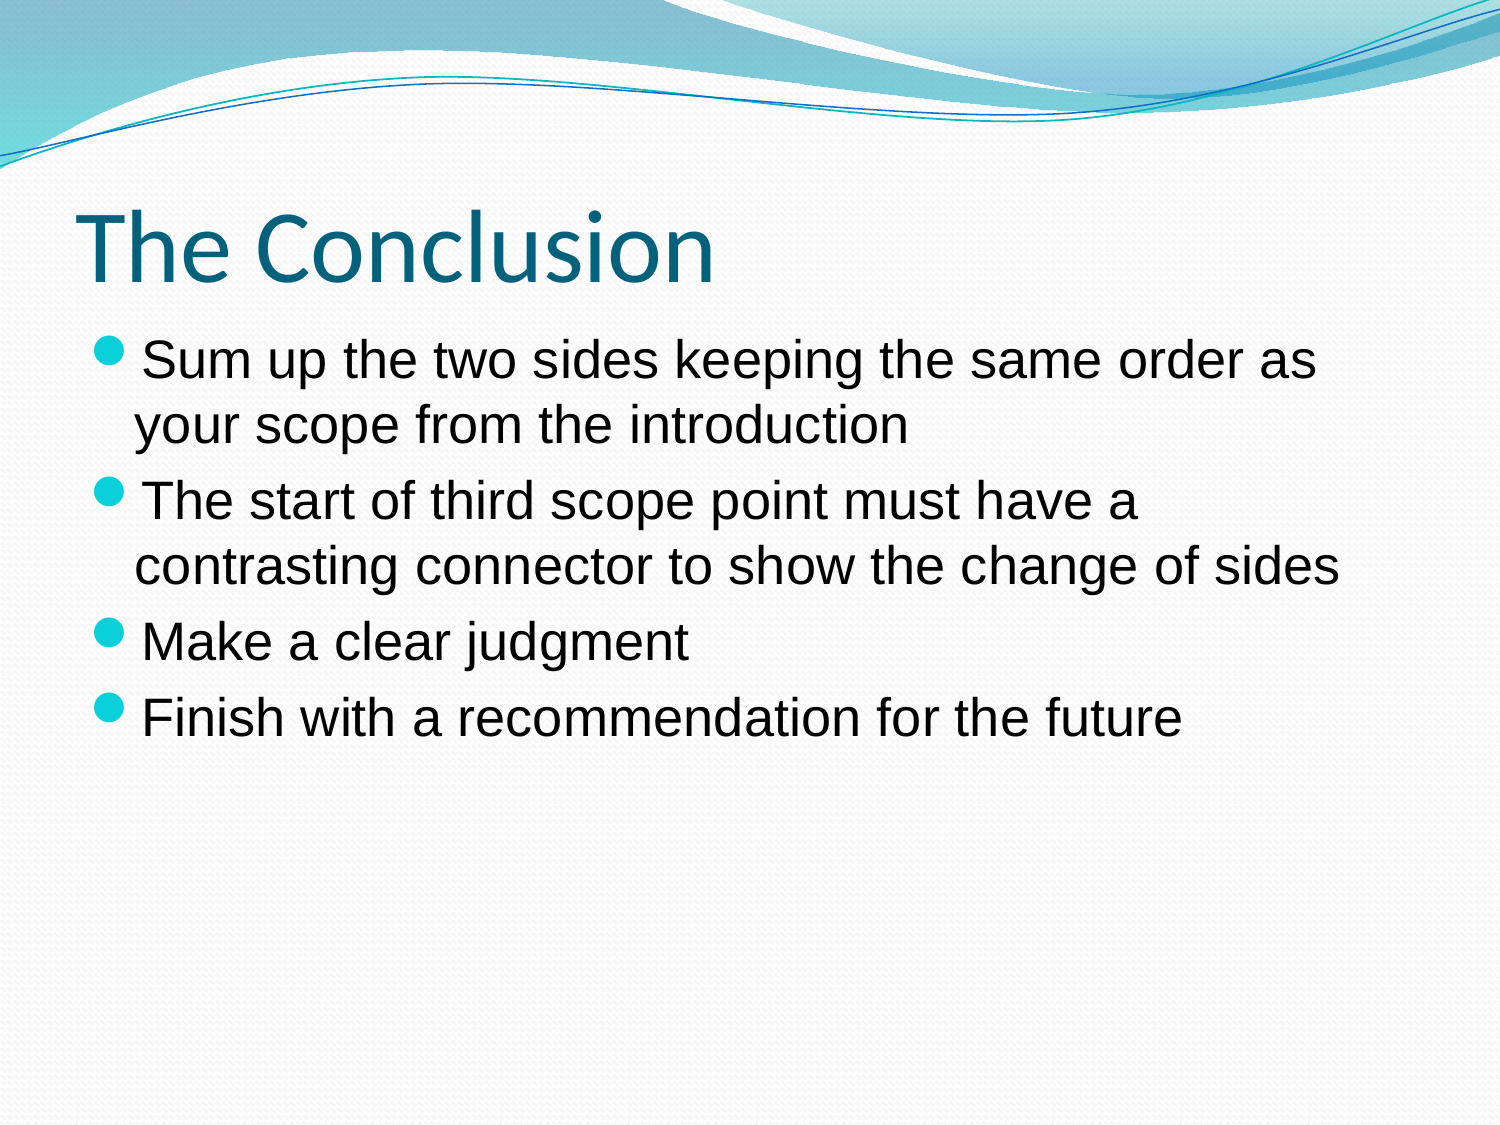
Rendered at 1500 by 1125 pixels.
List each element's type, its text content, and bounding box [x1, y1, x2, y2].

list Sum up the two sides keeping the same order as your scope from the introduction The start of third scope point must have a contrasting connector to show the change of sides Make a clear judgment Finish with a recommendation for the future [75, 317, 1425, 1038]
title The Conclusion [75, 115, 1425, 303]
